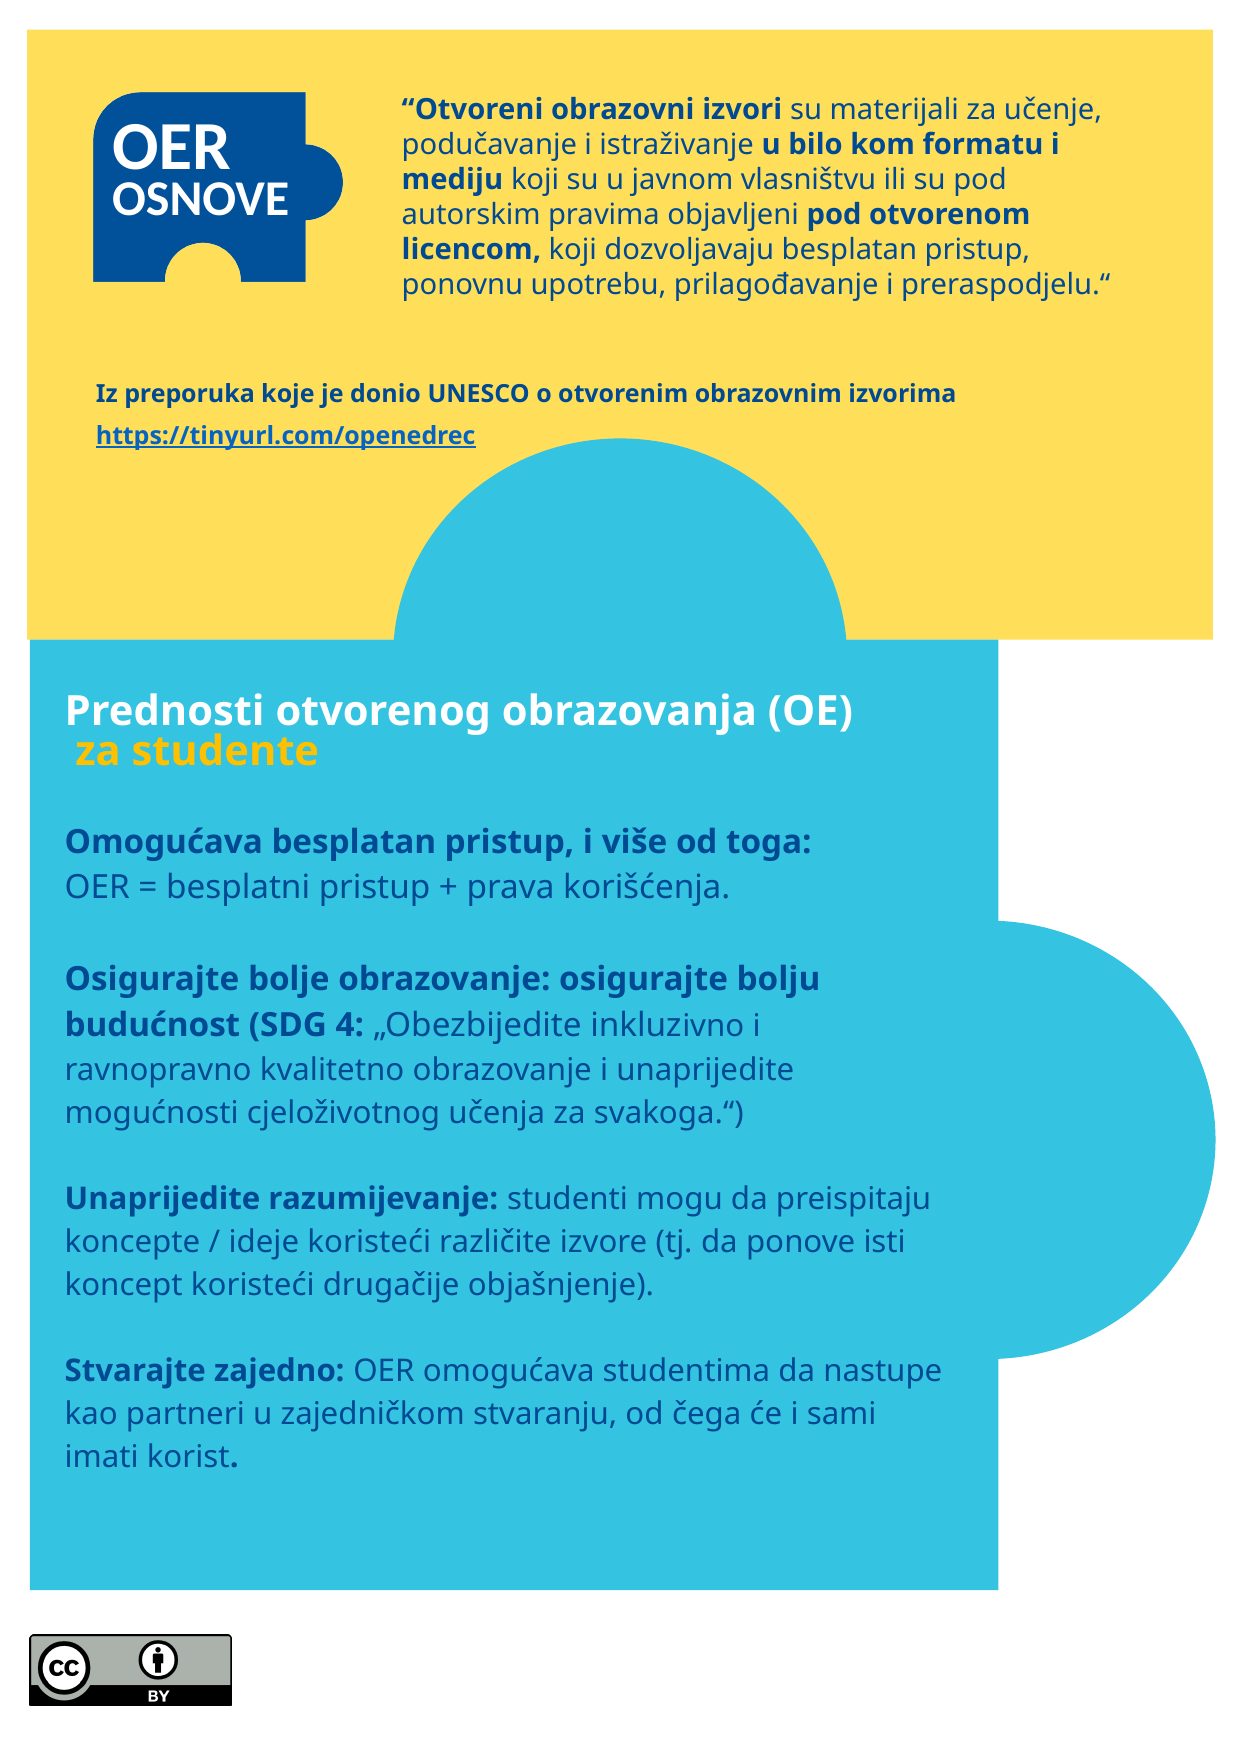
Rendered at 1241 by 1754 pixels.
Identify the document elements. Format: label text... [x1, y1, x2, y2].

text_box Iz preporuka koje je donio UNESCO o otvorenim obrazovnim izvorima https://tinyurl.com/openedrec [80, 375, 1241, 503]
text_box Prednosti otvorenog obrazovanja (OE) za studente Omogućava besplatan pristup, i više od toga: OER = besplatni pristup + prava korišćenja. Osigurajte bolje obrazovanje: osigurajte bolju budućnost (SDG 4: „Obezbijedite inkluzivno i ravnopravno kvalitetno obrazovanje i unaprijedite mogućnosti cjeloživotnog učenja za svakoga.“) Unaprijedite razumijevanje: studenti mogu da preispitaju koncepte / ideje koristeći različite izvore (tj. da ponove isti koncept koristeći drugačije objašnjenje). Stvarajte zajedno: OER omogućava studentima da nastupe kao partneri u zajedničkom stvaranju, od čega će i sami imati korist. [49, 678, 970, 1489]
text_box [27, 29, 1213, 640]
picture [29, 1634, 233, 1706]
picture [93, 92, 343, 282]
text_box [970, 920, 1216, 1360]
text_box [29, 639, 999, 1591]
text_box “Otvoreni obrazovni izvori su materijali za učenje, podučavanje i istraživanje u bilo kom formatu i mediju koji su u javnom vlasništvu ili su pod autorskim pravima objavljeni pod otvorenom licencom, koji dozvoljavaju besplatan pristup, ponovnu upotrebu, prilagođavanje i preraspodjelu.“ [386, 75, 1147, 350]
text_box [393, 503, 848, 678]
